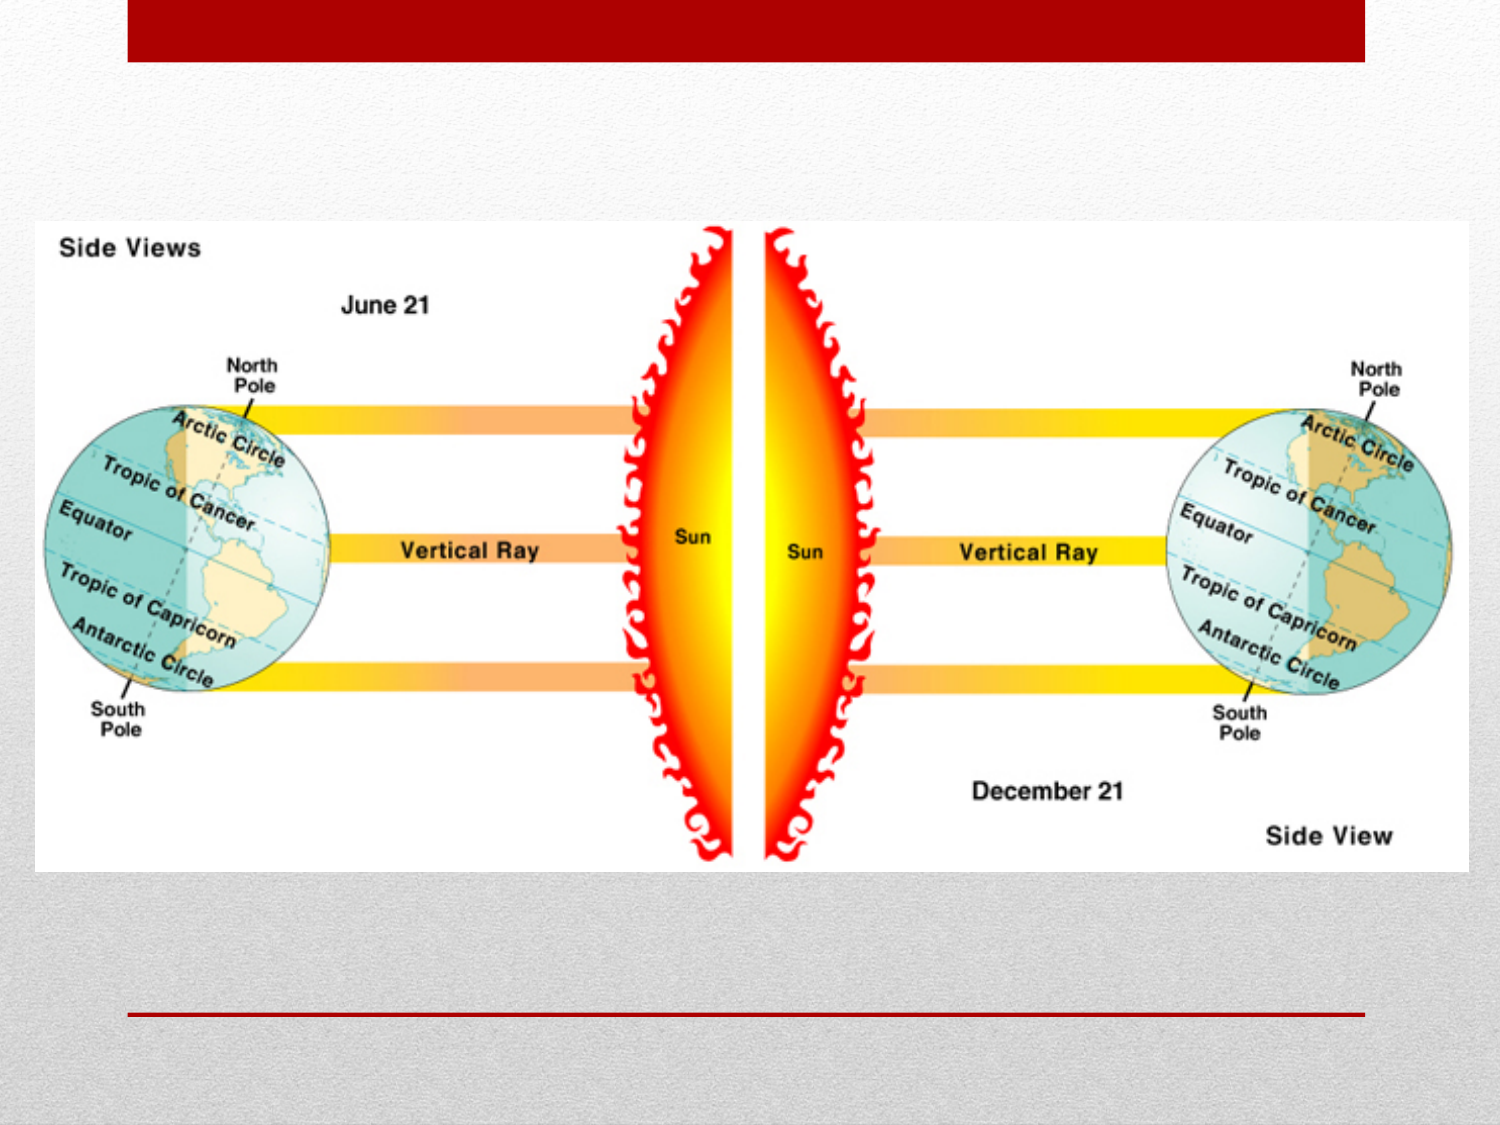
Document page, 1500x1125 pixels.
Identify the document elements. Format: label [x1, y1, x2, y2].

picture [34, 220, 1470, 873]
